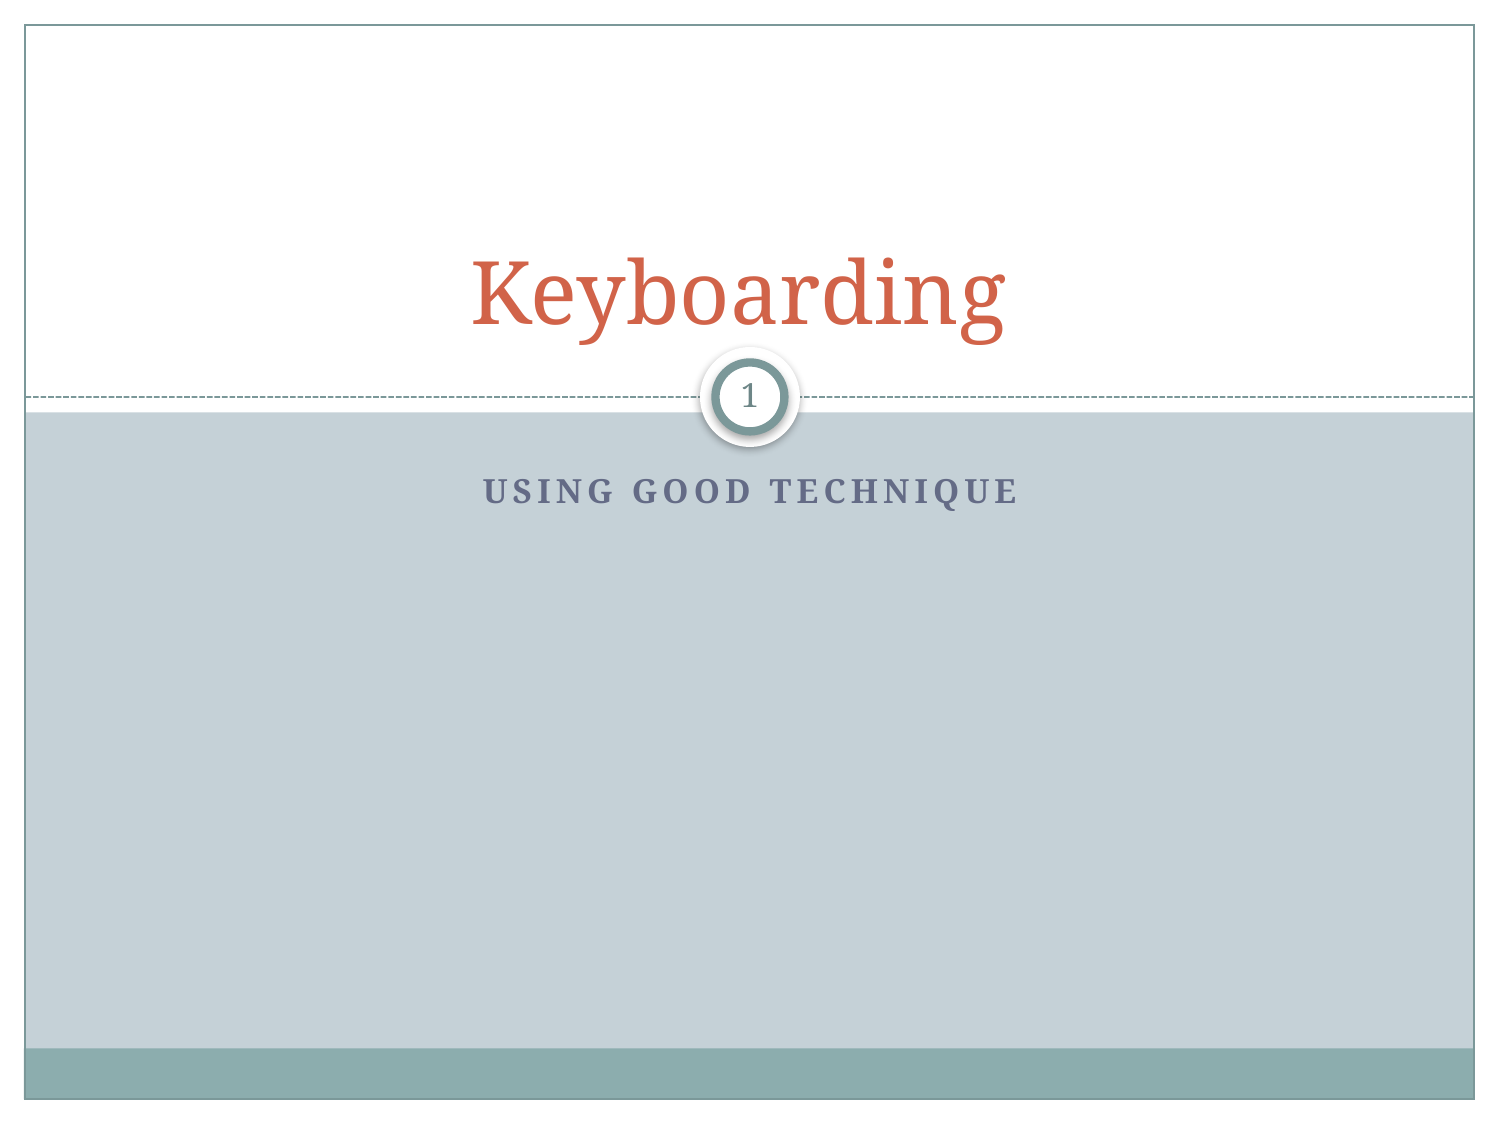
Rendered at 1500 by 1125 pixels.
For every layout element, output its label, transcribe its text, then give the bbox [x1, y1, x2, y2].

title Keyboarding [112, 62, 1388, 350]
subtitle Using good technique [225, 462, 1275, 750]
slide_number 1 [712, 360, 788, 434]
